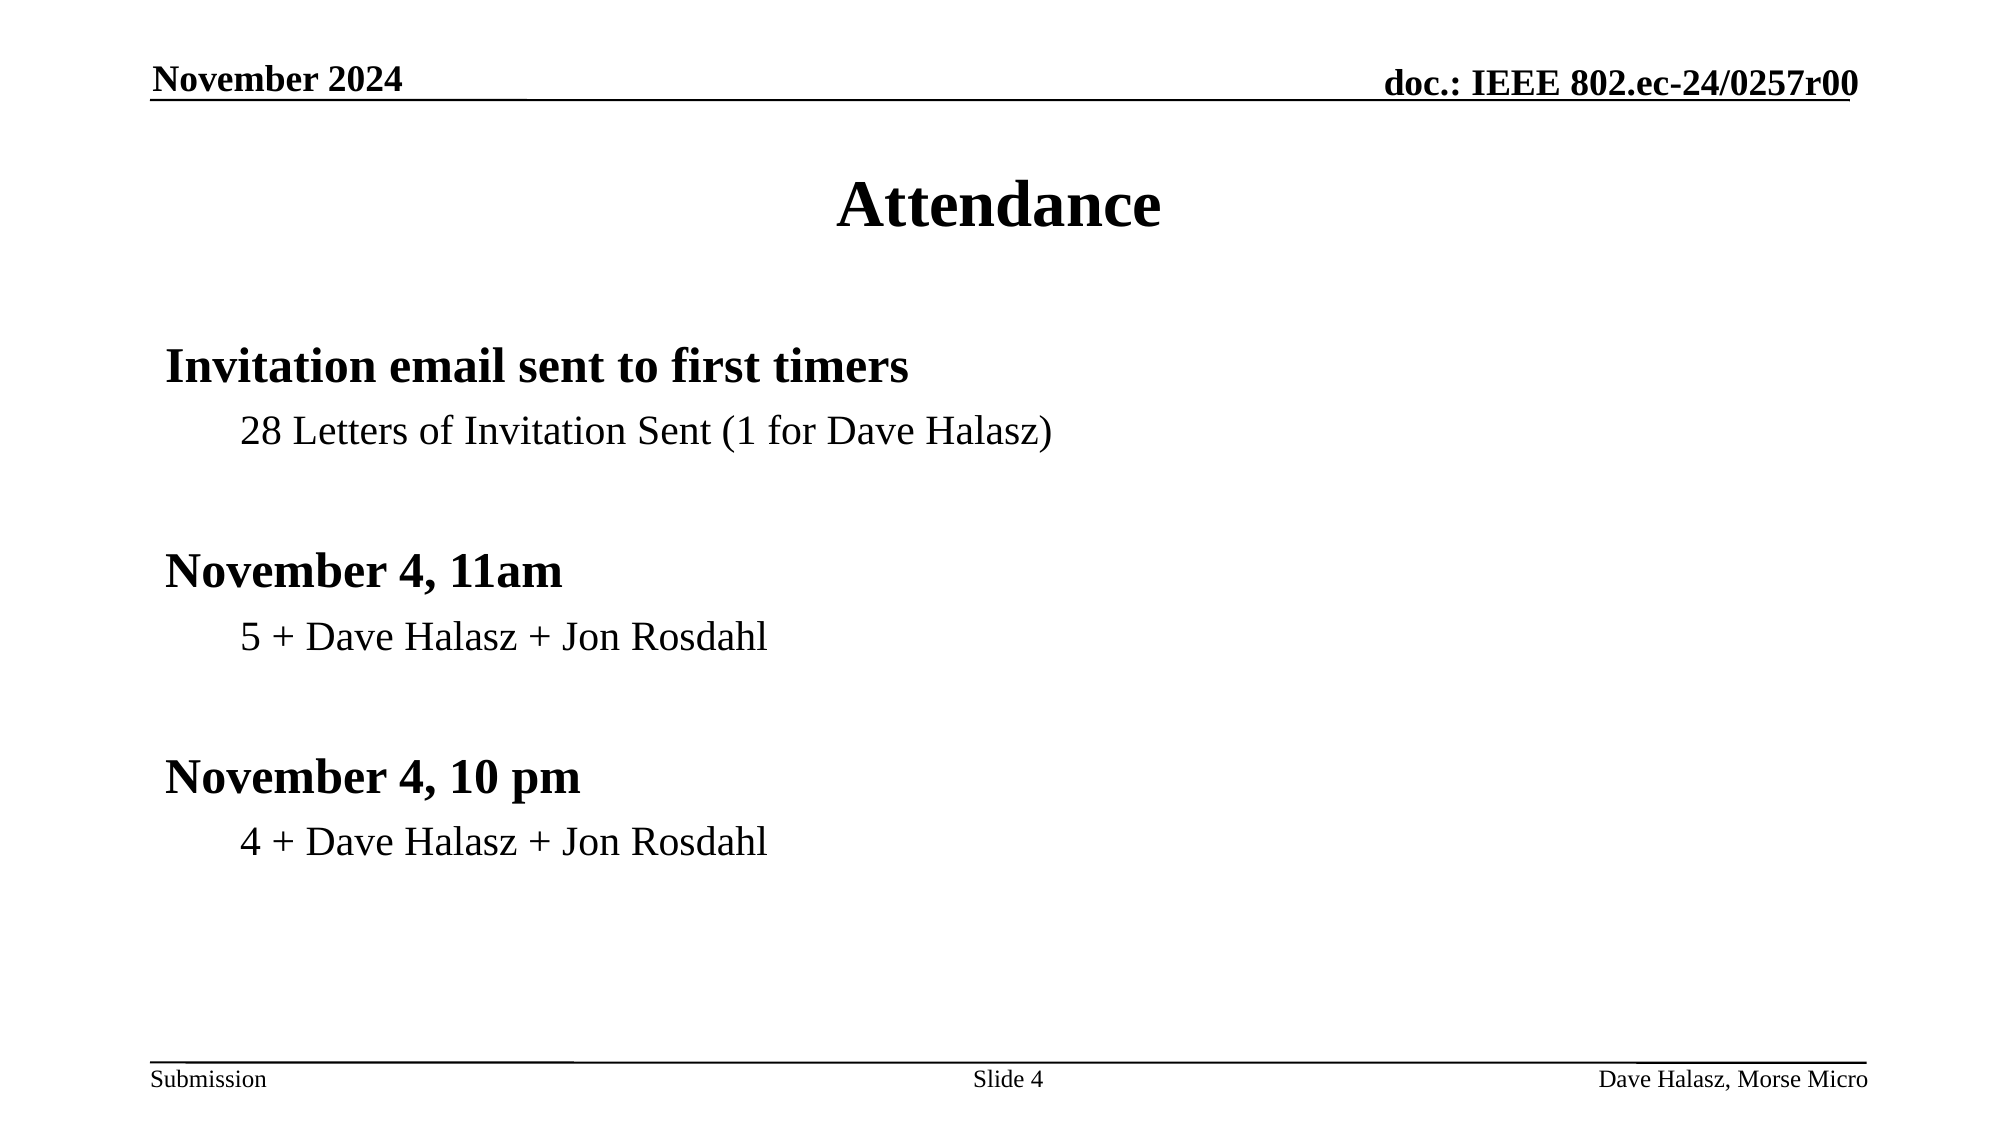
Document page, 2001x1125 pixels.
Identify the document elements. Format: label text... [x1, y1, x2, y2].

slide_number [152, 54, 563, 100]
footer Dave Halasz, Morse Micro [1171, 1061, 1869, 1093]
slide_number Slide 4 [950, 1061, 1067, 1123]
title Attendance [149, 112, 1850, 288]
list Invitation email sent to first timers 28 Letters of Invitation Sent (1 for Dave Halasz) November 4, 11am 5 + Dave Halasz + Jon Rosdahl November 4, 10 pm 4 + Dave Halasz + Jon Rosdahl [149, 324, 1850, 1000]
